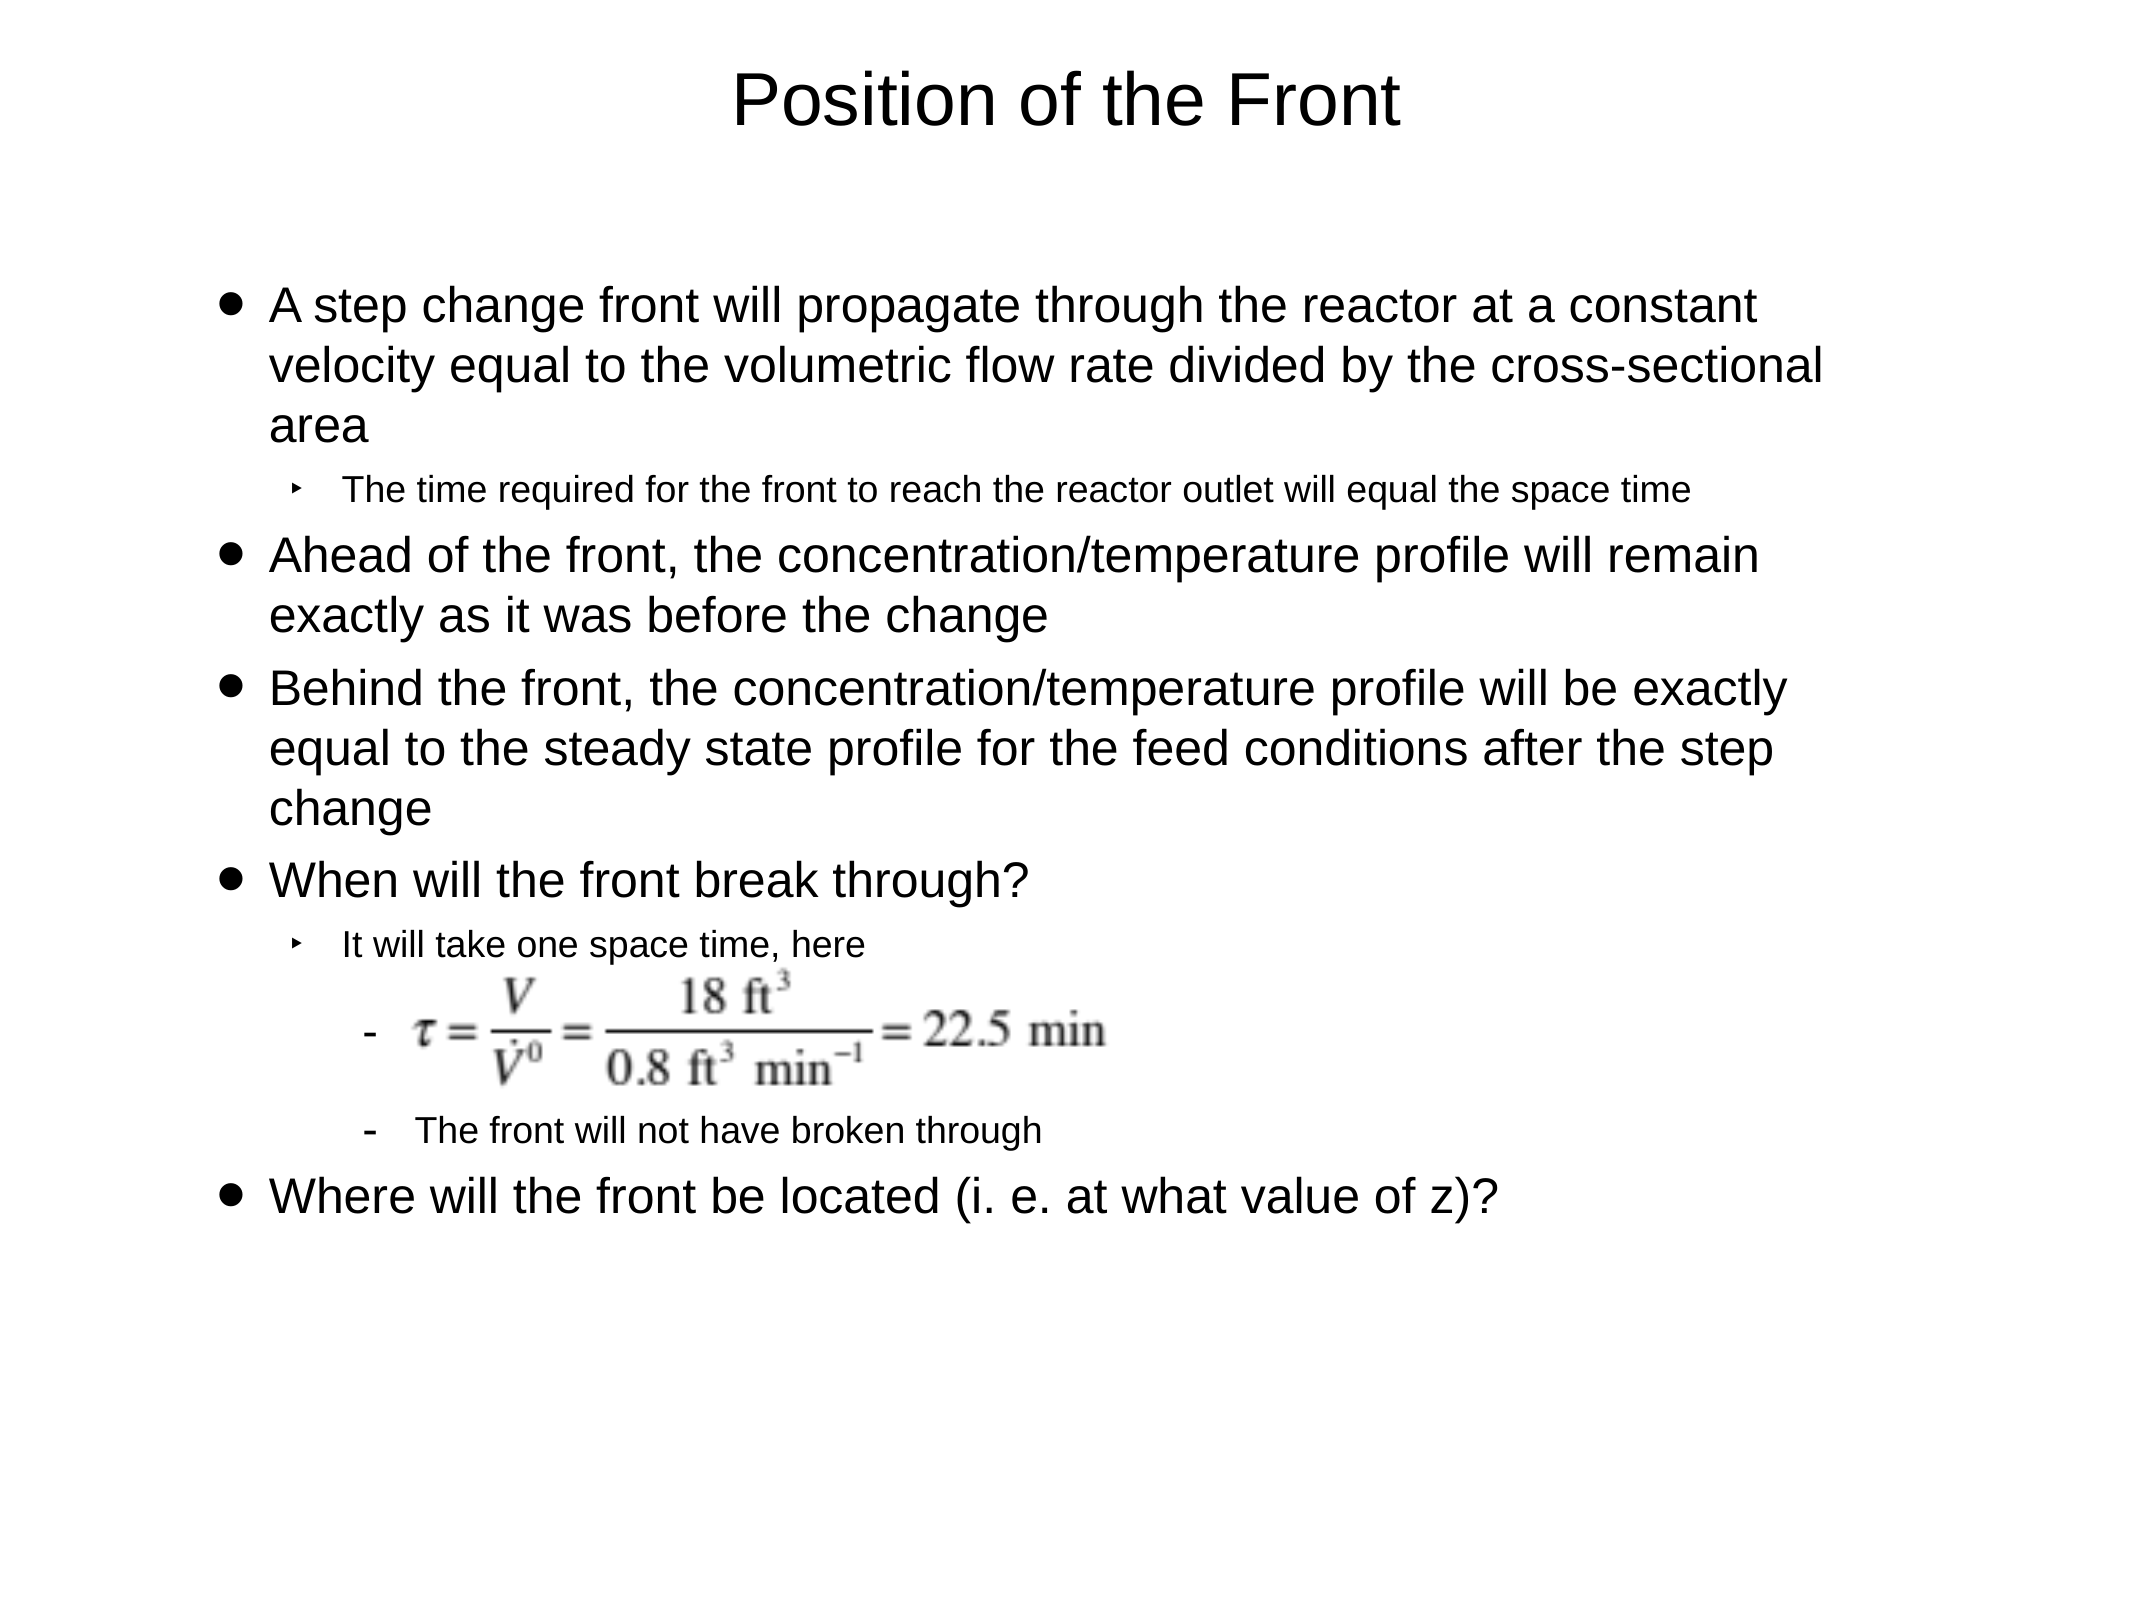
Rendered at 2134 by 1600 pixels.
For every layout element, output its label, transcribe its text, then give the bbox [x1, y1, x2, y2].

title Position of the Front [208, 41, 1925, 250]
picture [405, 955, 1113, 1097]
list A step change front will propagate through the reactor at a constant velocity equal to the volumetric flow rate divided by the cross-sectional area The time required for the front to reach the reactor outlet will equal the space time Ahead of the front, the concentration/temperature profile will remain exactly as it was before the change Behind the front, the concentration/temperature profile will be exactly equal to the steady state profile for the feed conditions after the step change When will the front break through? It will take one space time, here The front will not have broken through Where will the front be located (i. e. at what value of z)? [208, 264, 1925, 1463]
